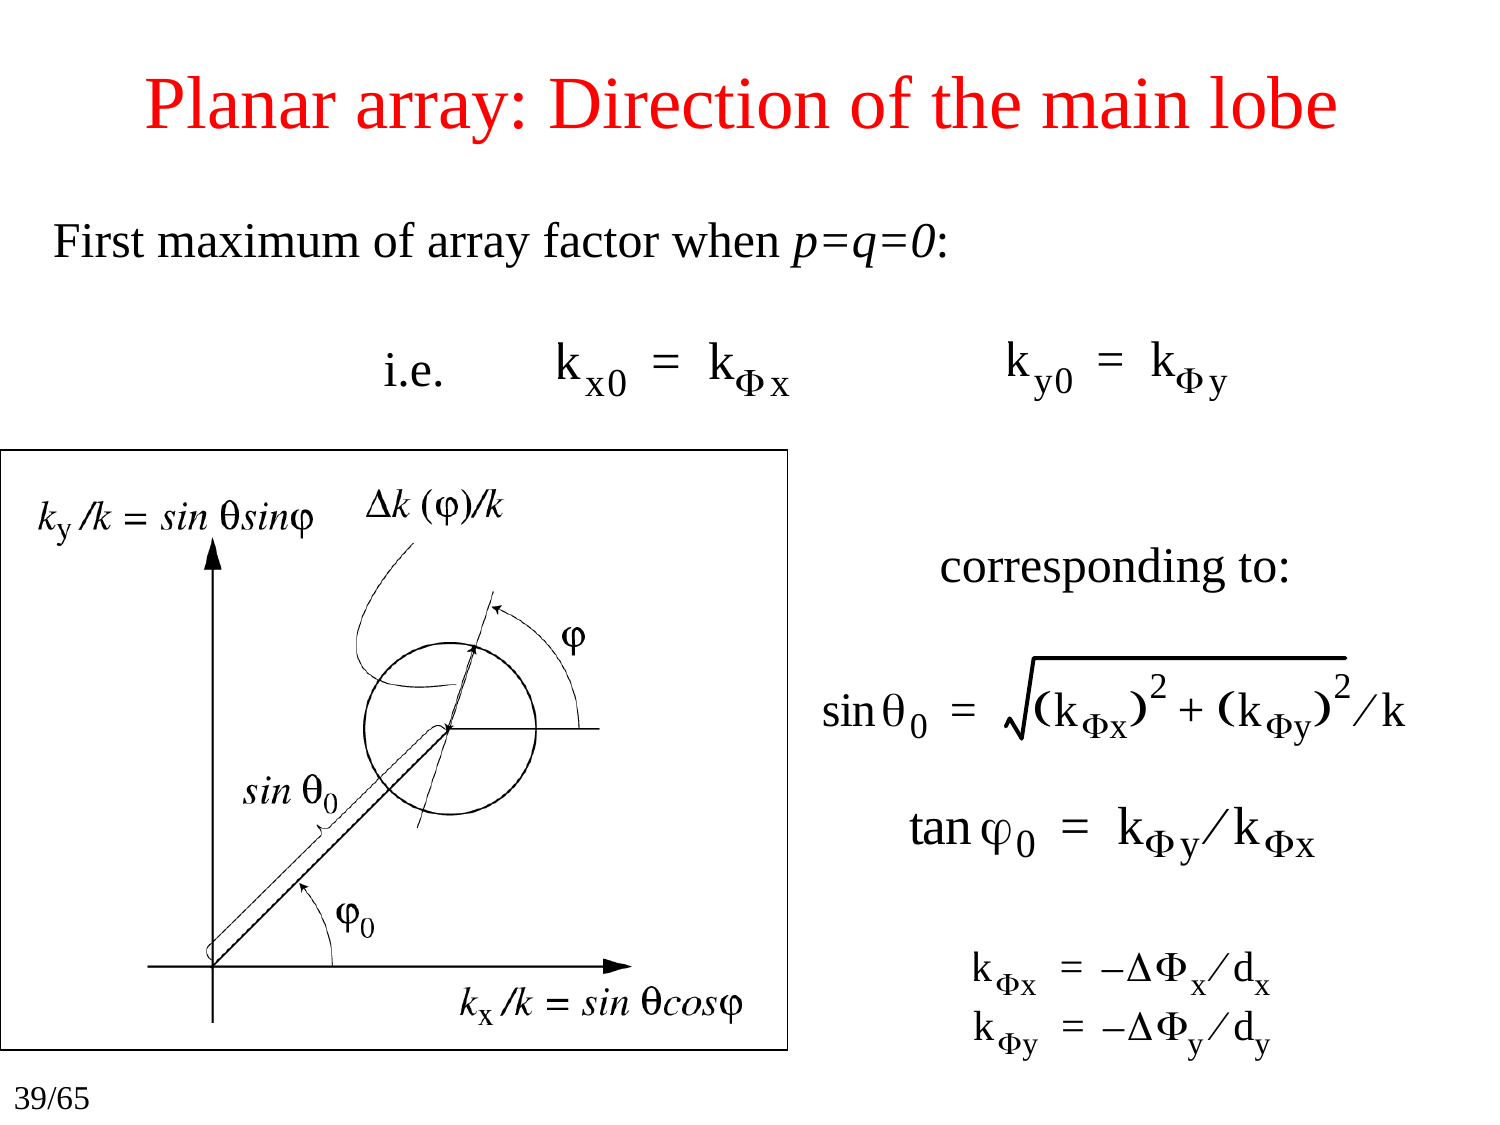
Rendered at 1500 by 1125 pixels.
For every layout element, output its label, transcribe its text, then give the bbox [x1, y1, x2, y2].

picture [821, 653, 1410, 755]
text_box corresponding to: [924, 524, 1307, 600]
text_box First maximum of array factor when p=q=0: [38, 199, 965, 275]
picture [558, 334, 797, 411]
picture [909, 799, 1323, 876]
title Planar array: Direction of the main lobe [35, 42, 1449, 156]
text_box i.e. [368, 329, 460, 405]
picture [37, 475, 742, 1038]
picture [972, 945, 1280, 1066]
text_box [0, 449, 788, 1050]
picture [1008, 334, 1234, 407]
